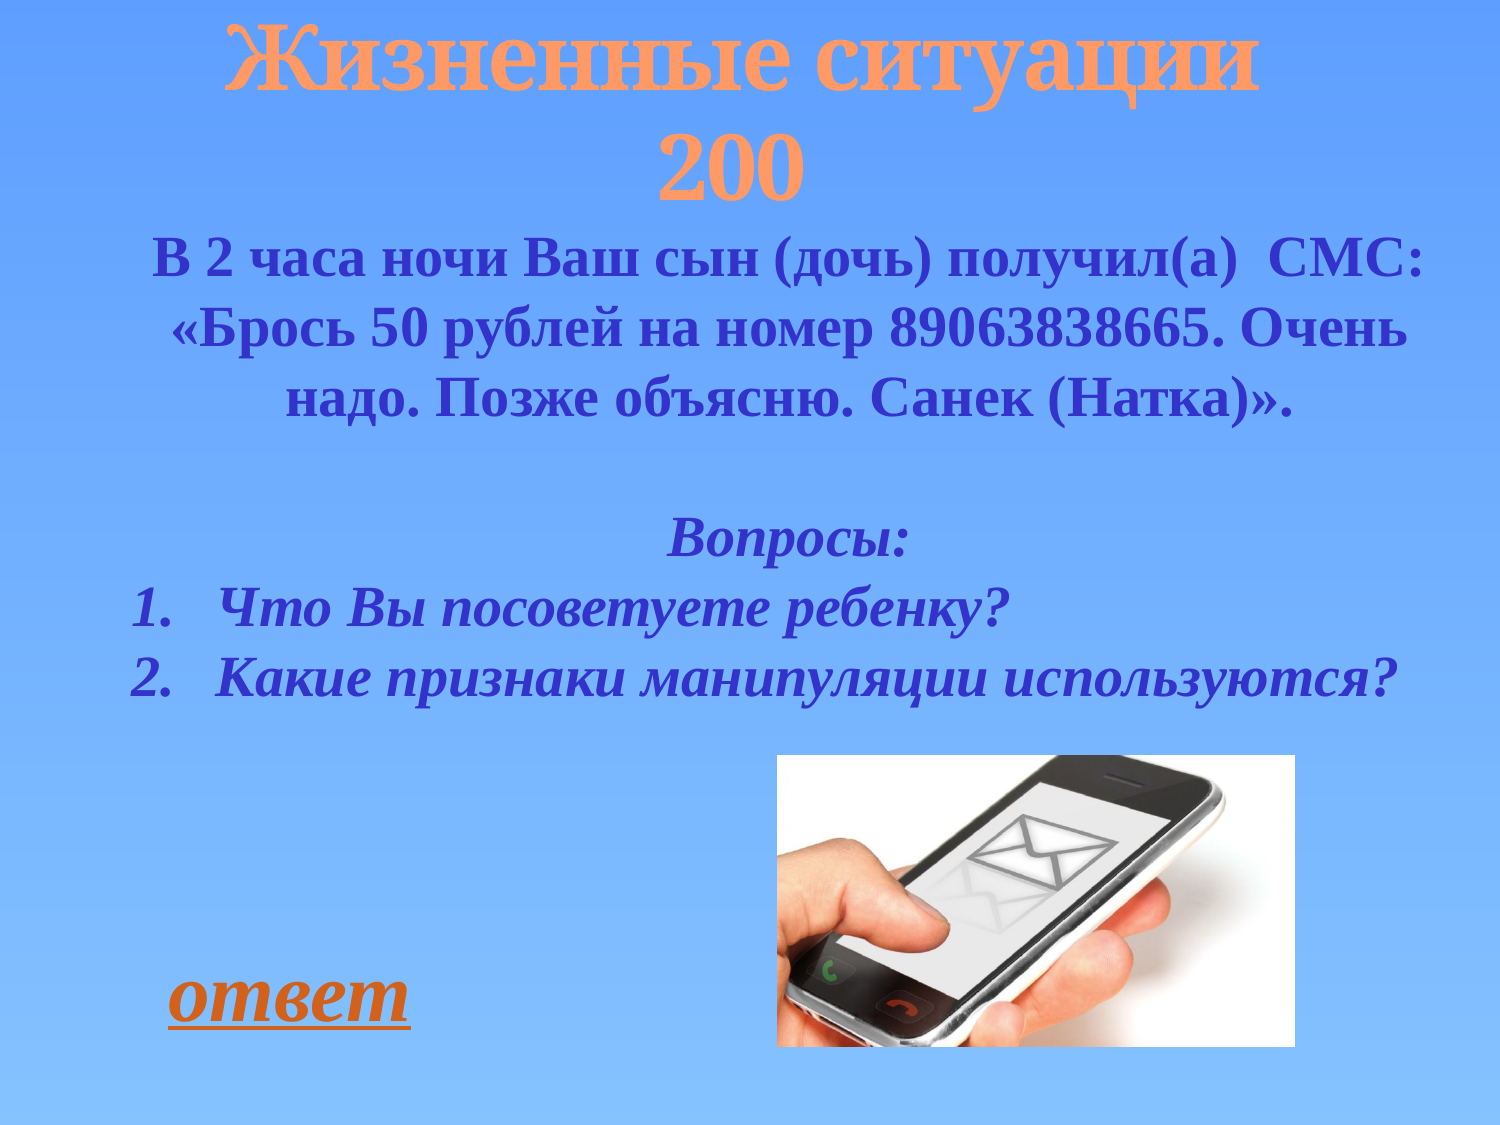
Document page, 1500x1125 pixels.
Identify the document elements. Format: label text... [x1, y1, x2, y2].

picture [777, 755, 1295, 1047]
text_box ответ [153, 930, 427, 1046]
title Жизненные ситуации 200 [105, 38, 1381, 227]
text_box В 2 часа ночи Ваш сын (дочь) получил(а) СМС: «Брось 50 рублей на номер 89063838665. Очень надо. Позже объясню. Санек (Натка)». Вопросы: Что Вы посоветуете ребенку? Какие признаки манипуляции используются? [116, 211, 1463, 906]
